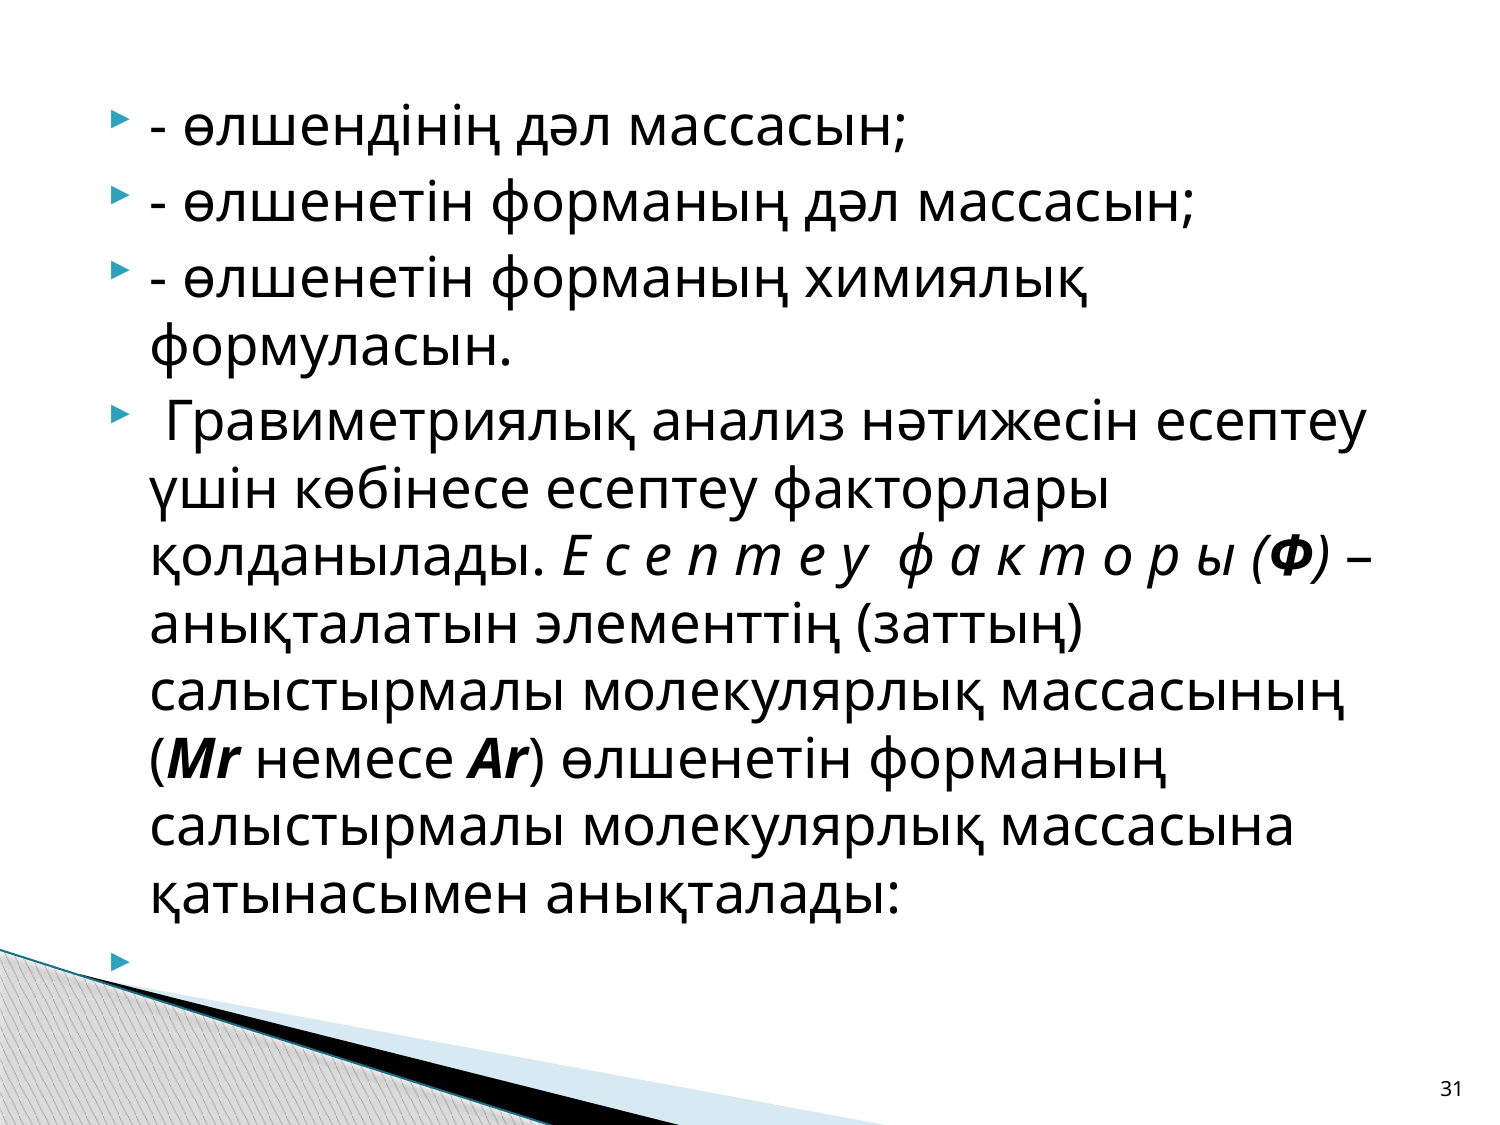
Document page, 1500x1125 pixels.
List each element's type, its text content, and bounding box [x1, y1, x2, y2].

slide_number 31 [1418, 1051, 1479, 1112]
list - өлшендінің дәл массасын; - өлшенетін форманың дәл массасын; - өлшенетін форманың химиялық формуласын. Гравиметриялық анализ нәтижесін есептеу үшін көбінесе есептеу факторлары қолданылады. Е с е п т е у ф а к т о р ы (Ф) – анықталатын элементтің (заттың) салыстырмалы молекулярлық массасының (Мr немесе Аr) өлшенетін форманың салыстырмалы молекулярлық массасына қатынасымен анықталады: [74, 81, 1426, 1091]
